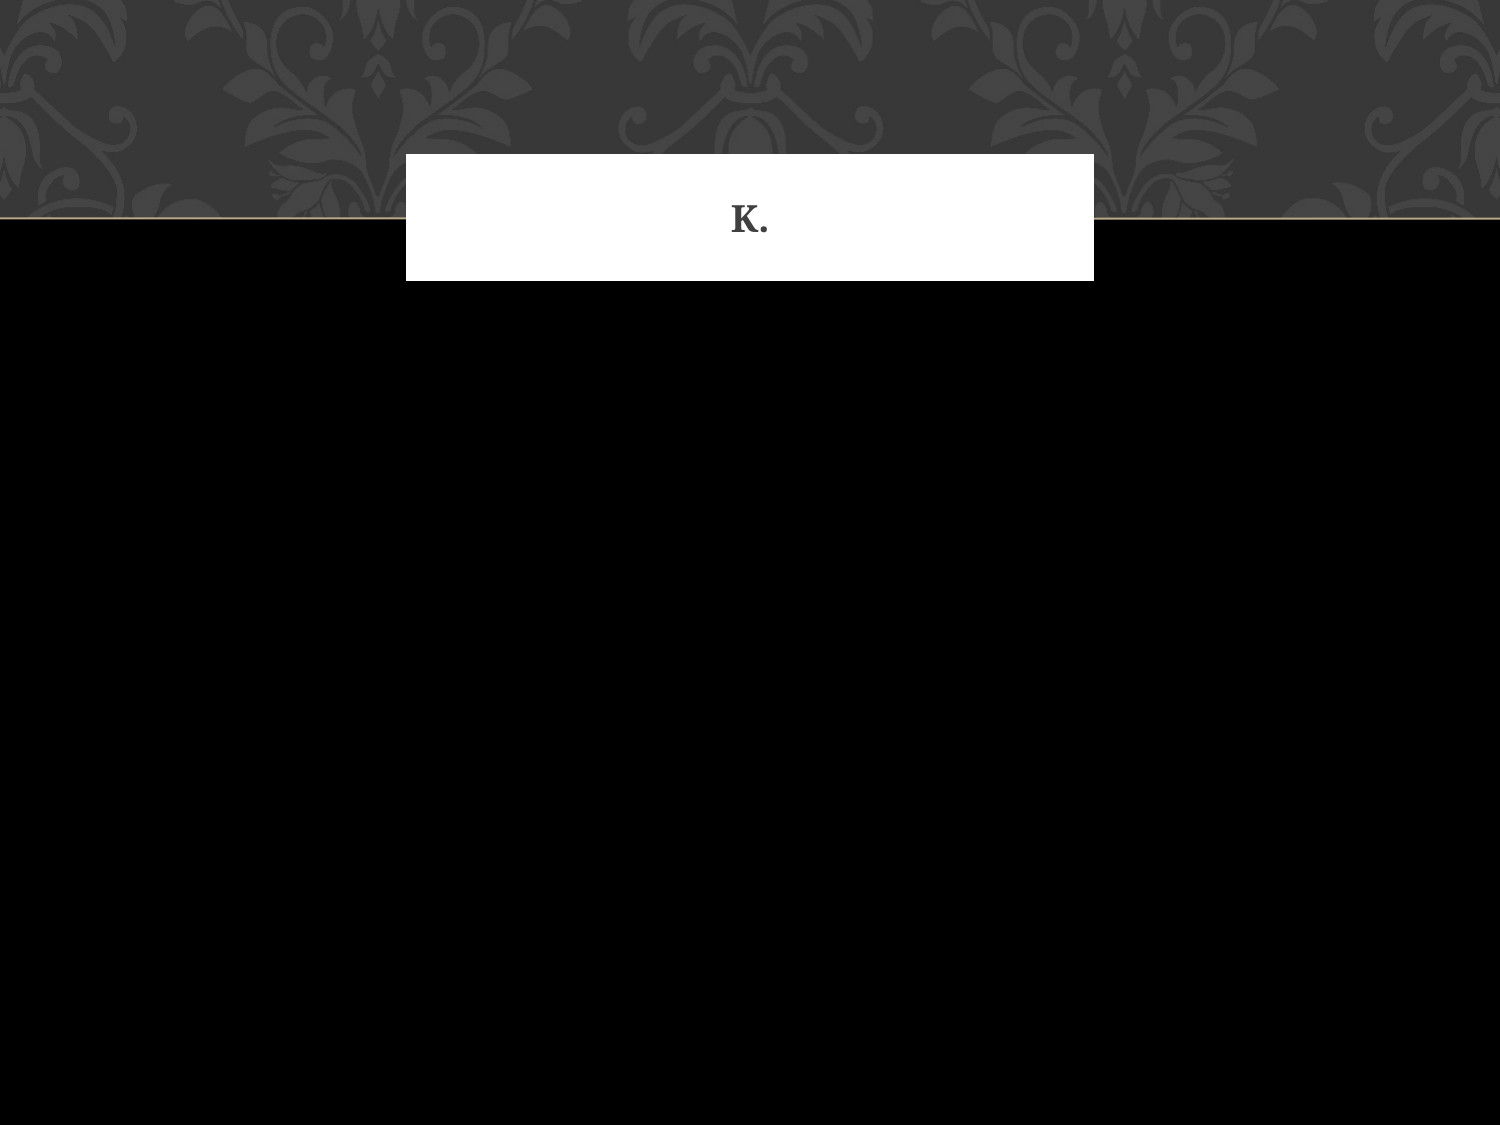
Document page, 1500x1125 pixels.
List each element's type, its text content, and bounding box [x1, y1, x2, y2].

title K. [406, 154, 1094, 281]
